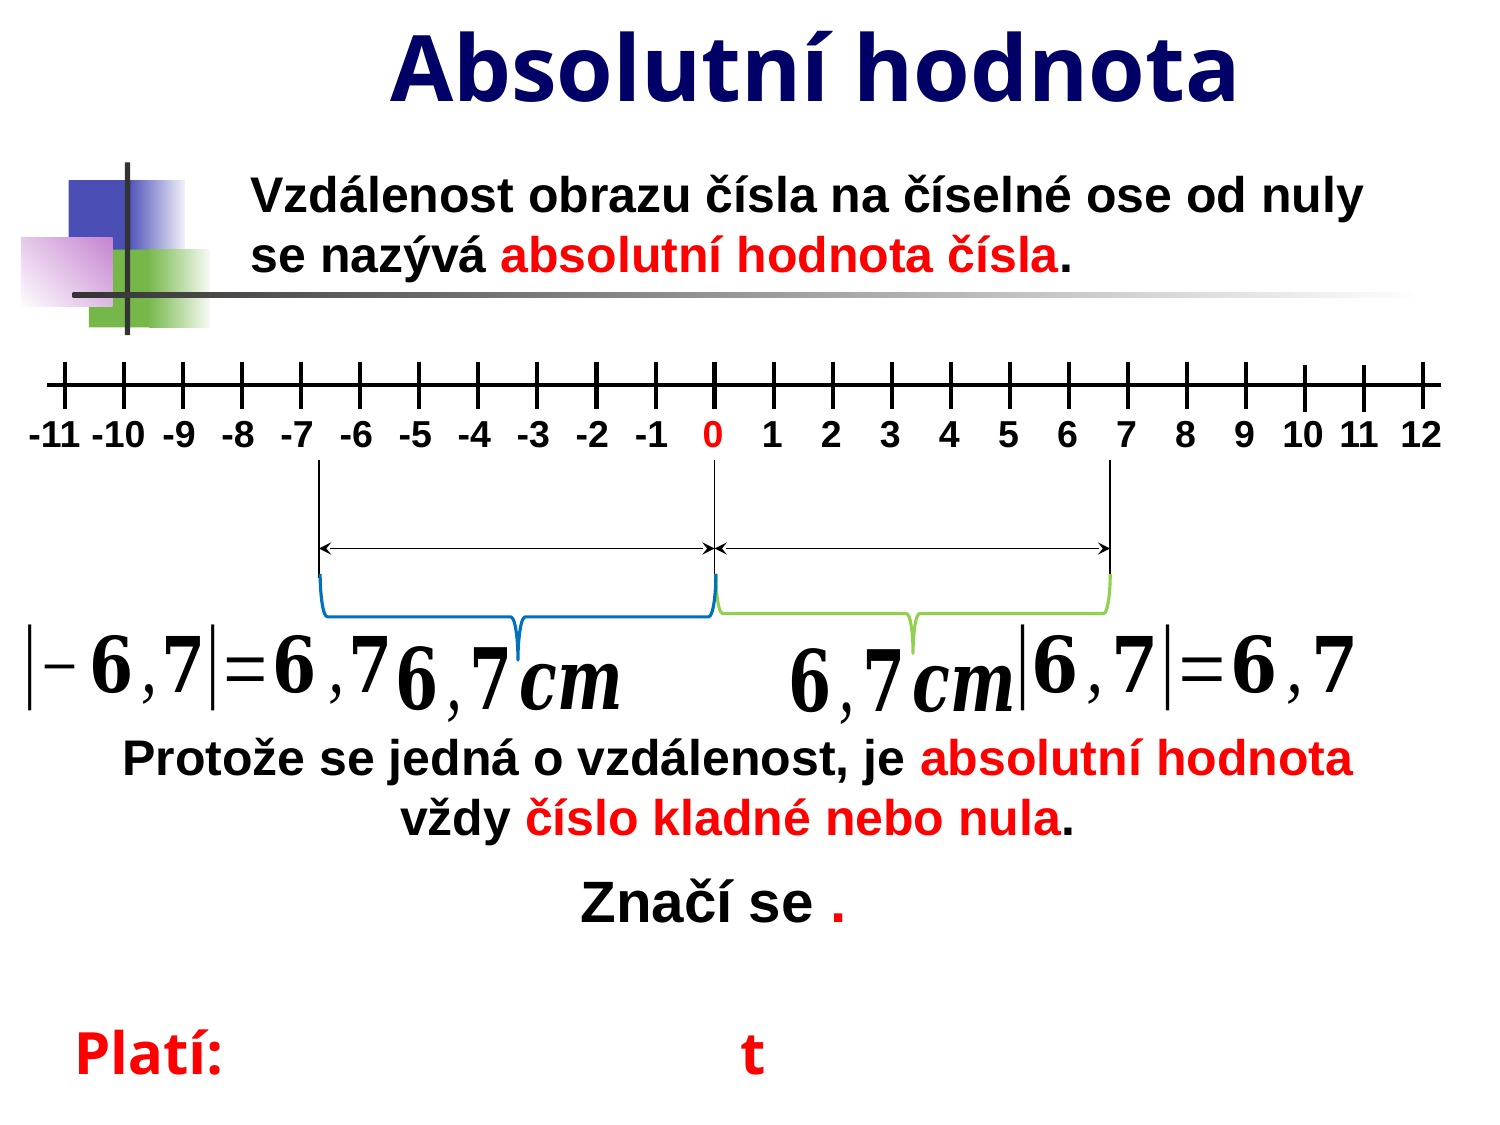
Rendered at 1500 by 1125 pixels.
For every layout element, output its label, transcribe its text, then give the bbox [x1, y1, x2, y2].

text_box 4 [924, 402, 976, 463]
text_box [716, 573, 1111, 654]
text_box [320, 573, 716, 661]
text_box -6 [336, 402, 390, 463]
text_box Protože se jedná o vzdálenost, je absolutní hodnota vždy číslo kladné nebo nula. [0, 738, 1490, 833]
text_box 3 [865, 402, 916, 463]
text_box 8 [1160, 402, 1219, 463]
text_box -1 [629, 402, 691, 463]
text_box -10 [103, 402, 166, 463]
text_box 11 [1324, 402, 1385, 463]
text_box 1 [747, 402, 798, 463]
text_box 7 [1101, 402, 1153, 463]
text_box 2 [806, 402, 863, 463]
text_box 5 [983, 402, 1035, 463]
text_box -3 [514, 402, 567, 463]
text_box 6 [1042, 402, 1094, 463]
text_box -5 [390, 402, 448, 463]
text_box 9 [1219, 402, 1267, 463]
text_box -2 [567, 402, 629, 463]
text_box 12 [1385, 402, 1468, 463]
text_box -8 [237, 402, 275, 463]
text_box Vzdálenost obrazu čísla na číselné ose od nuly se nazývá absolutní hodnota čísla. [236, 154, 1410, 290]
text_box -4 [448, 402, 514, 463]
title Absolutní hodnota [348, 18, 1284, 128]
text_box -7 [275, 402, 336, 463]
text_box -11 [13, 402, 103, 463]
text_box 10 [1267, 402, 1324, 463]
text_box -9 [166, 402, 237, 463]
text_box 0 [691, 402, 740, 463]
